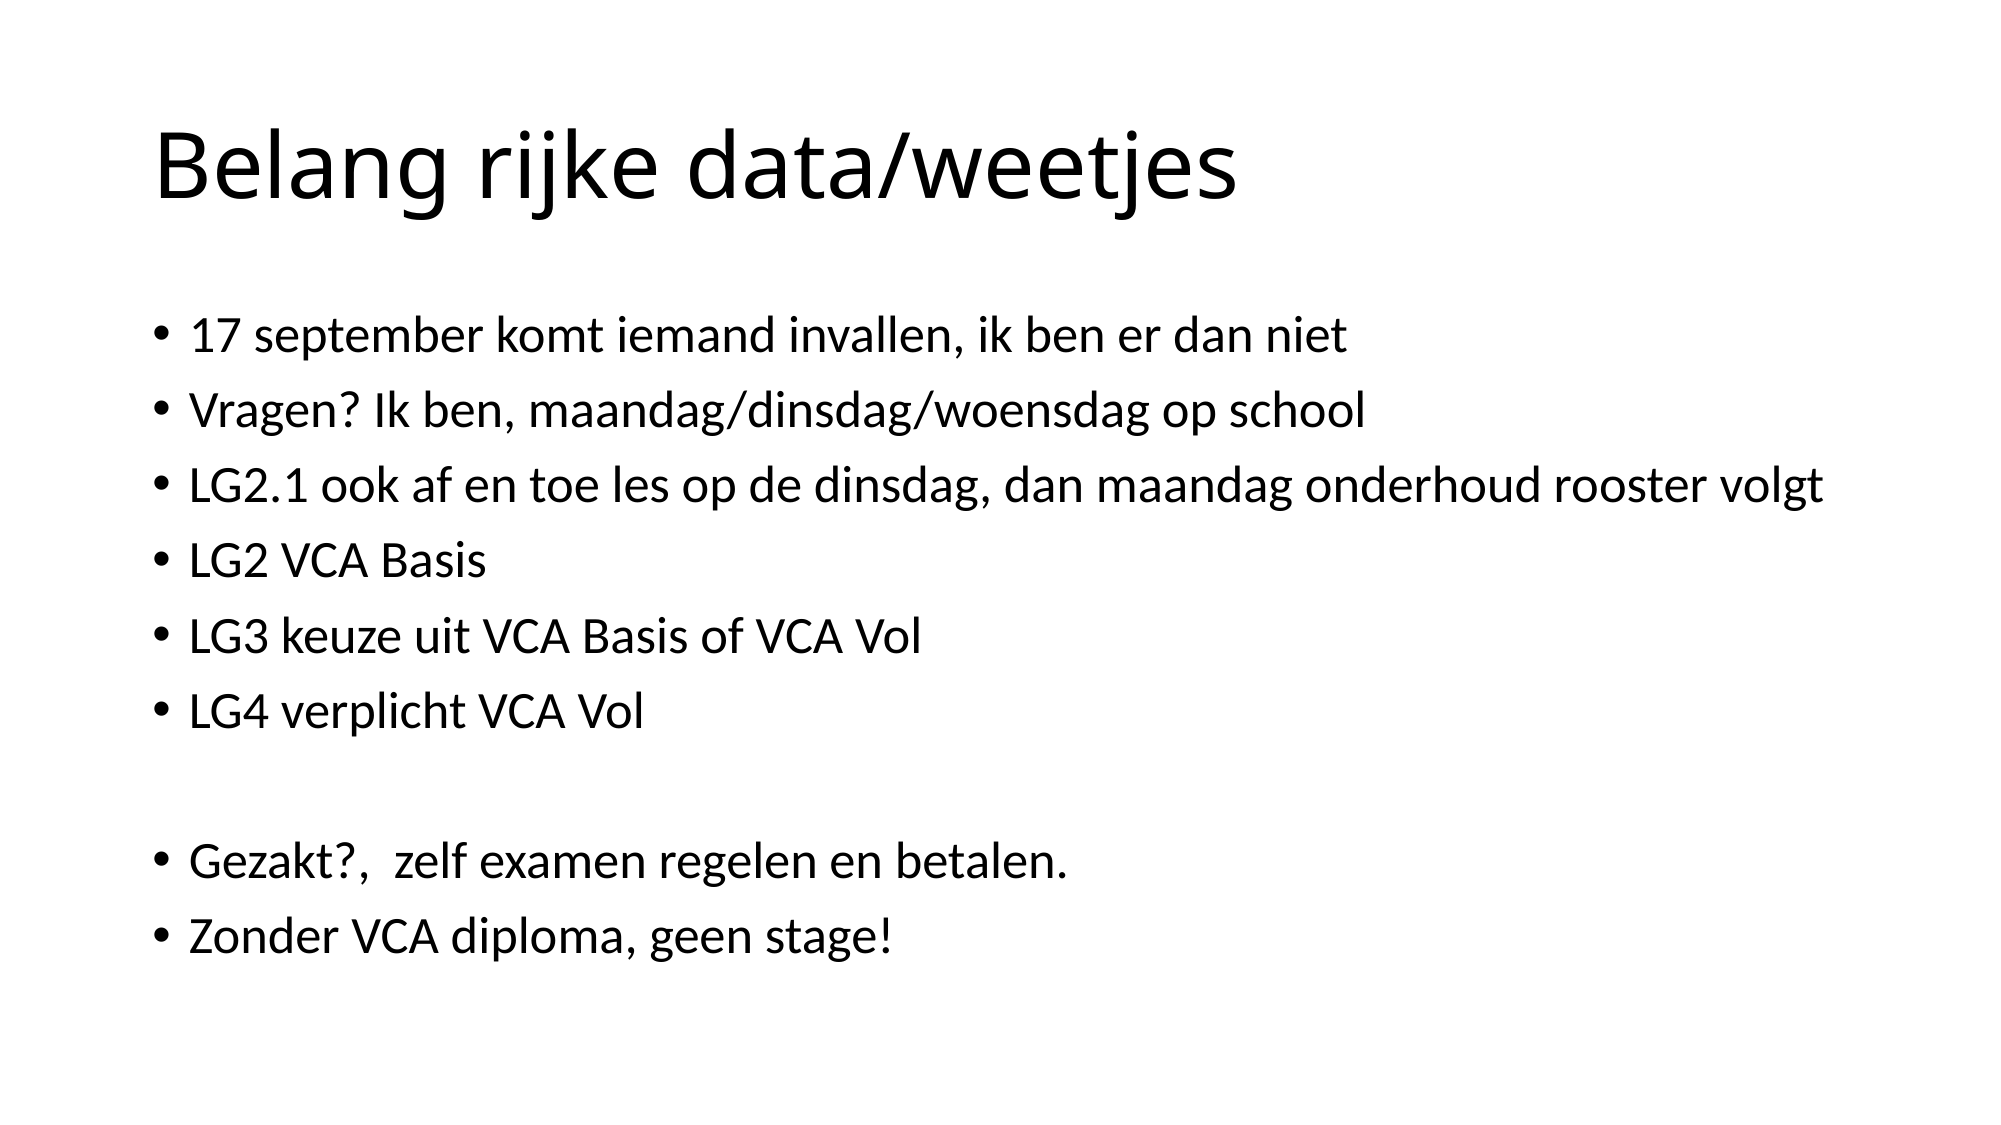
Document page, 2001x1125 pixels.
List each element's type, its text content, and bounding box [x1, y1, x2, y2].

list 17 september komt iemand invallen, ik ben er dan niet Vragen? Ik ben, maandag/dinsdag/woensdag op school LG2.1 ook af en toe les op de dinsdag, dan maandag onderhoud rooster volgt LG2 VCA Basis LG3 keuze uit VCA Basis of VCA Vol LG4 verplicht VCA Vol Gezakt?, zelf examen regelen en betalen. Zonder VCA diploma, geen stage! [137, 299, 1863, 1014]
title Belang rijke data/weetjes [137, 59, 1863, 278]
